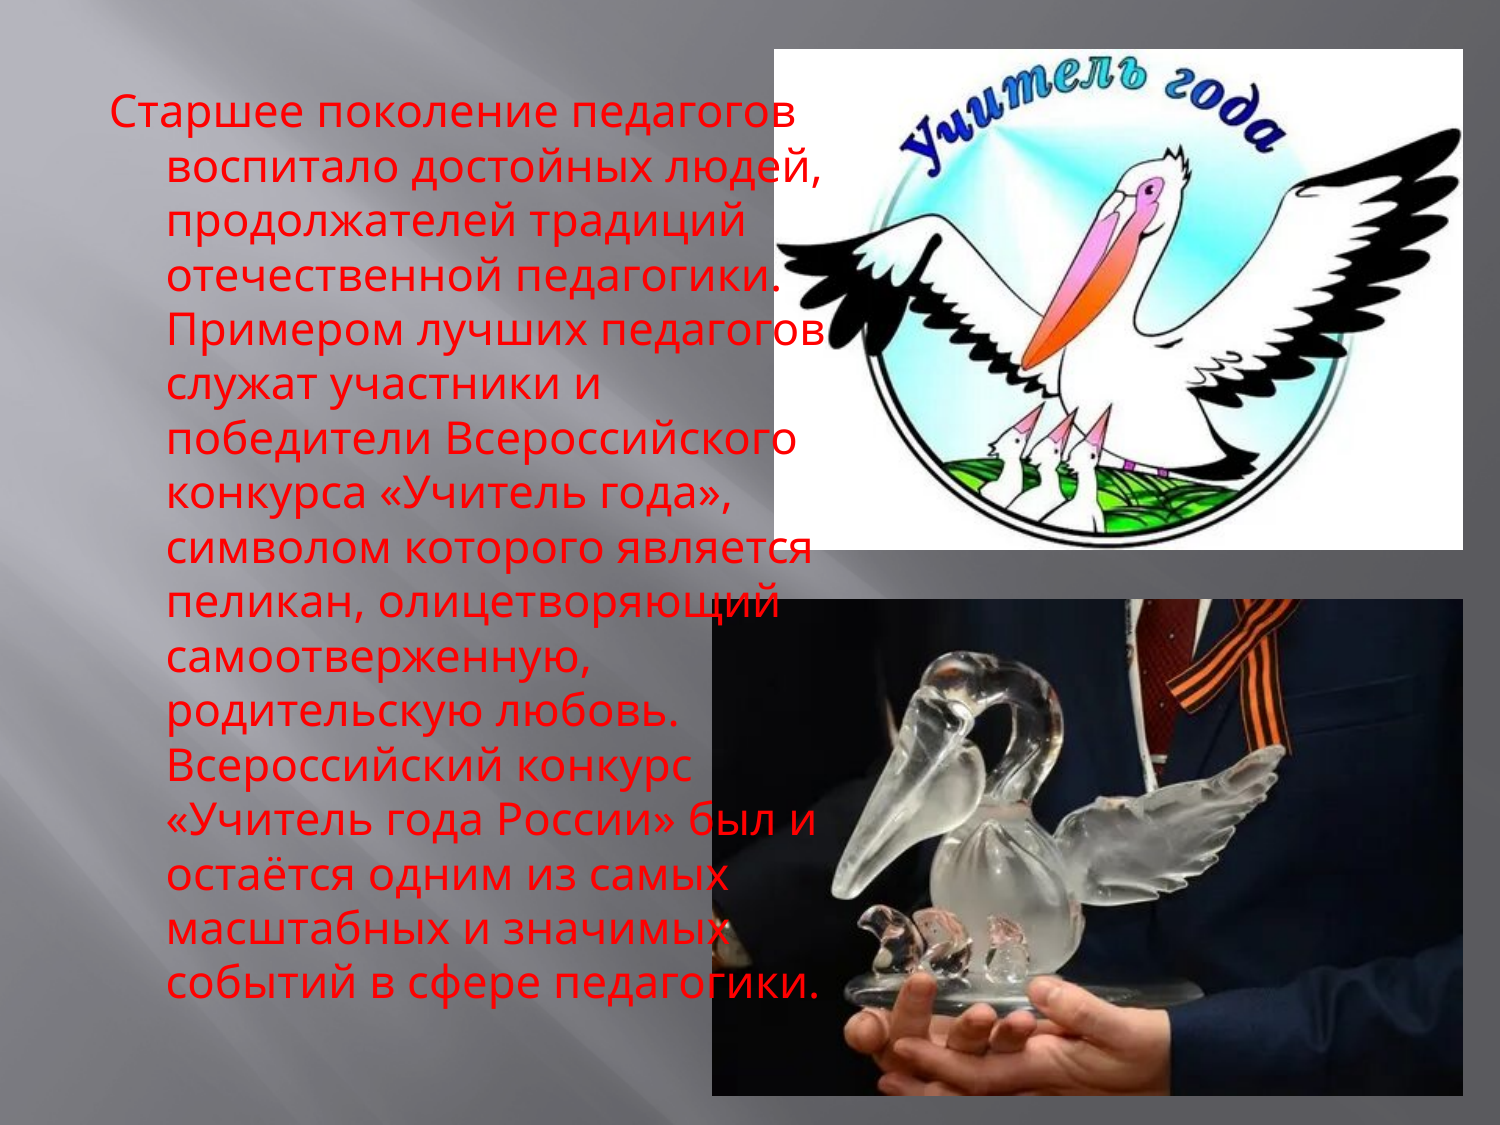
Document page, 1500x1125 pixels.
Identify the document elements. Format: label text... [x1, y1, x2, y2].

picture [712, 599, 1463, 1096]
picture [774, 49, 1463, 551]
list Старшее поколение педагогов воспитало достойных людей, продолжателей традиций отечественной педагогики. Примером лучших педагогов служат участники и победители Всероссийского конкурса «Учитель года», символом которого является пеликан, олицетворяющий самоотверженную, родительскую любовь. Всероссийский конкурс «Учитель года России» был и остаётся одним из самых масштабных и значимых событий в сфере педагогики. [75, 75, 875, 1035]
